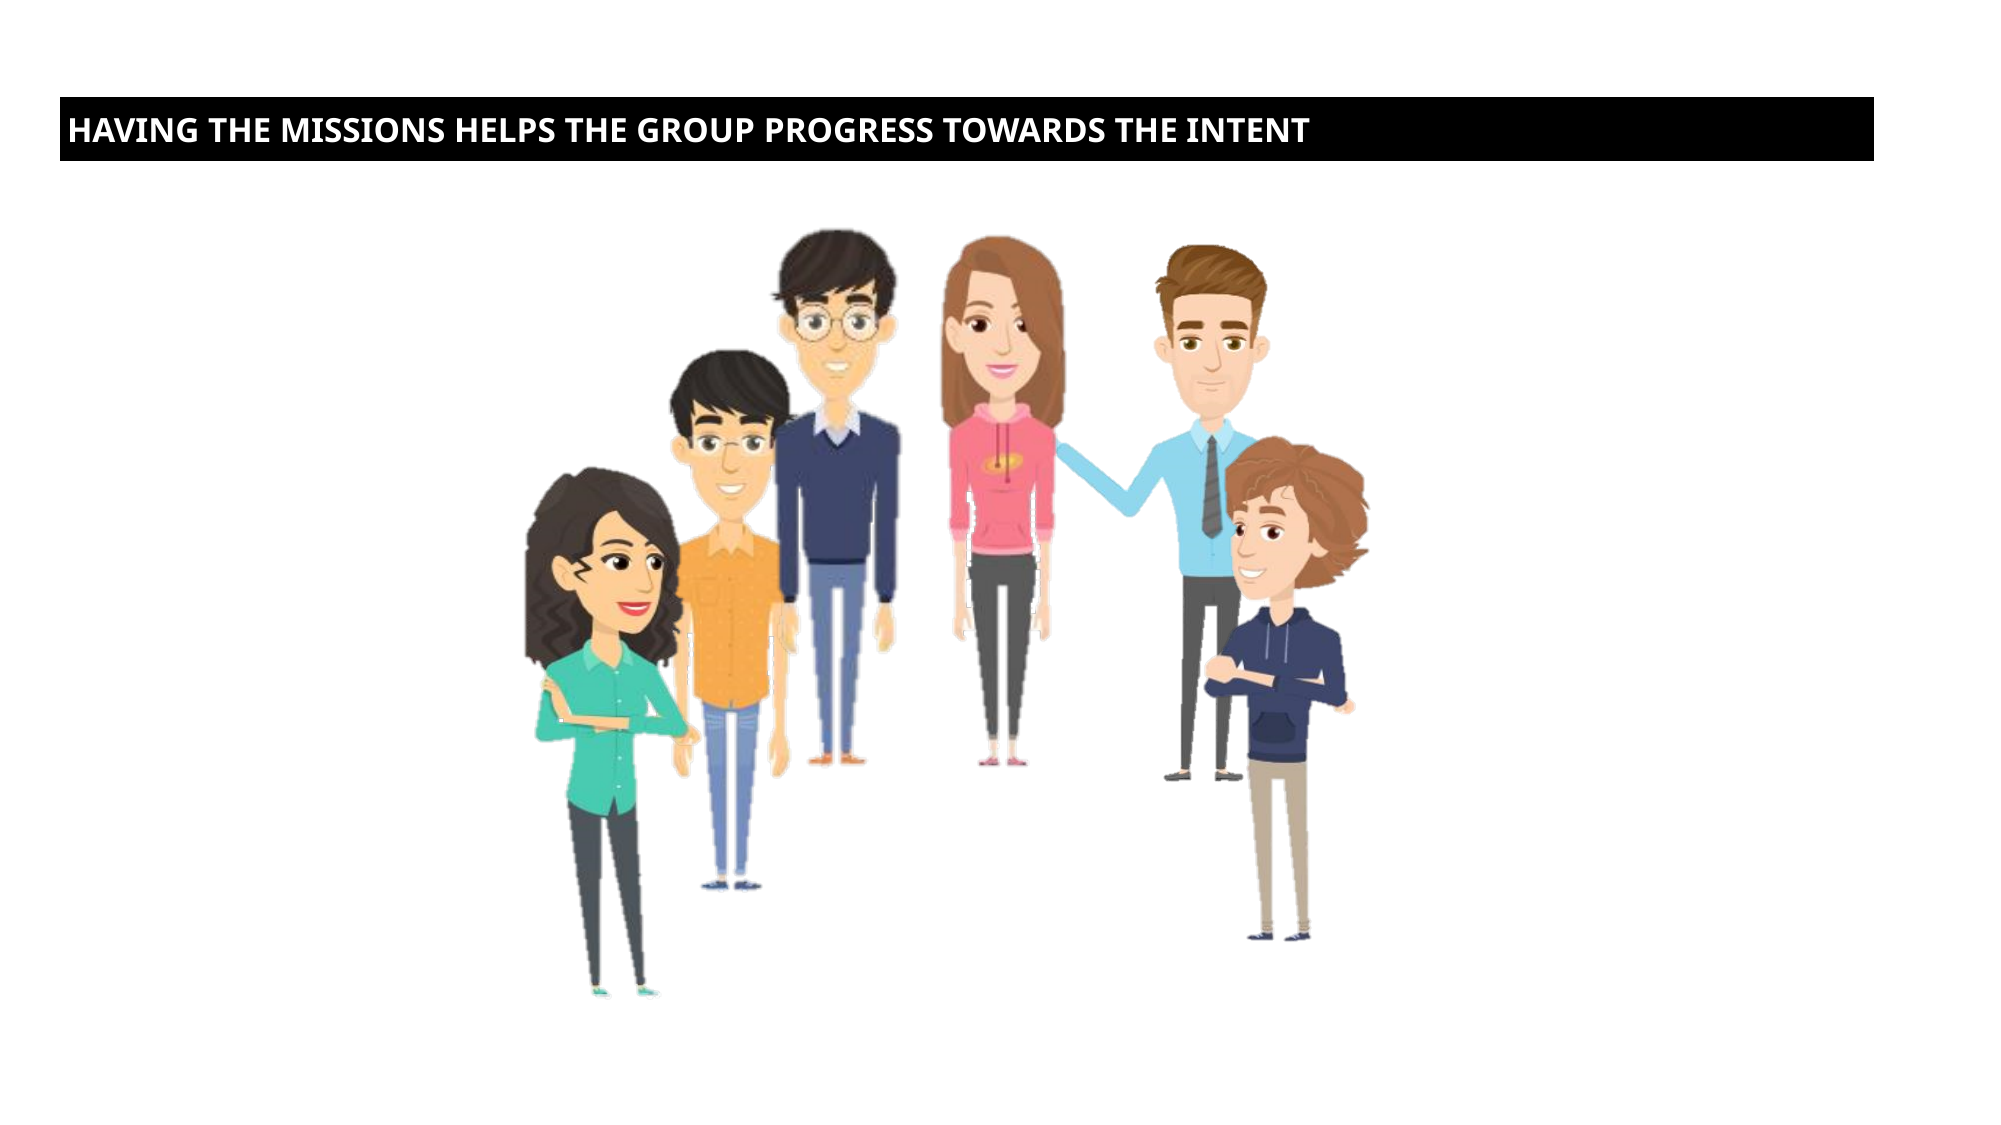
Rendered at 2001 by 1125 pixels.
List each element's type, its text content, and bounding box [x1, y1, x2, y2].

text_box HAVING THE MISSIONS HELPS THE GROUP PROGRESS TOWARDS THE INTENT [60, 97, 1874, 161]
picture [498, 218, 1415, 1011]
